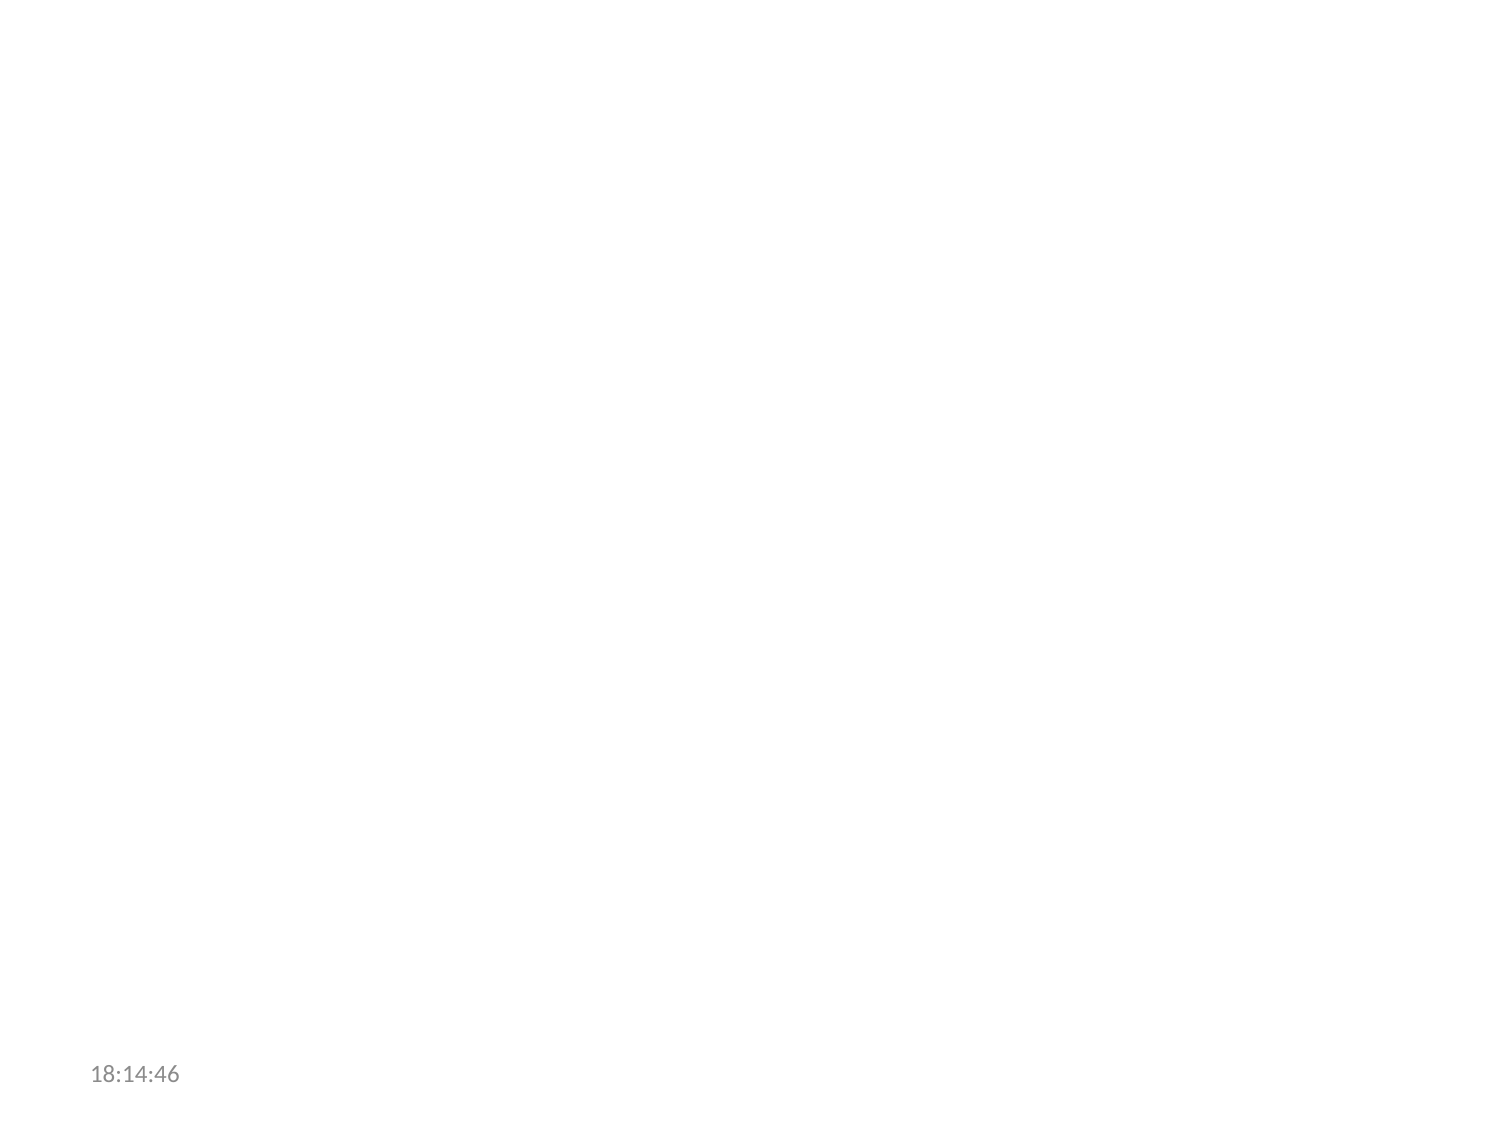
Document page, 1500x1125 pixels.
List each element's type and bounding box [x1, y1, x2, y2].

slide_number [75, 1042, 425, 1103]
